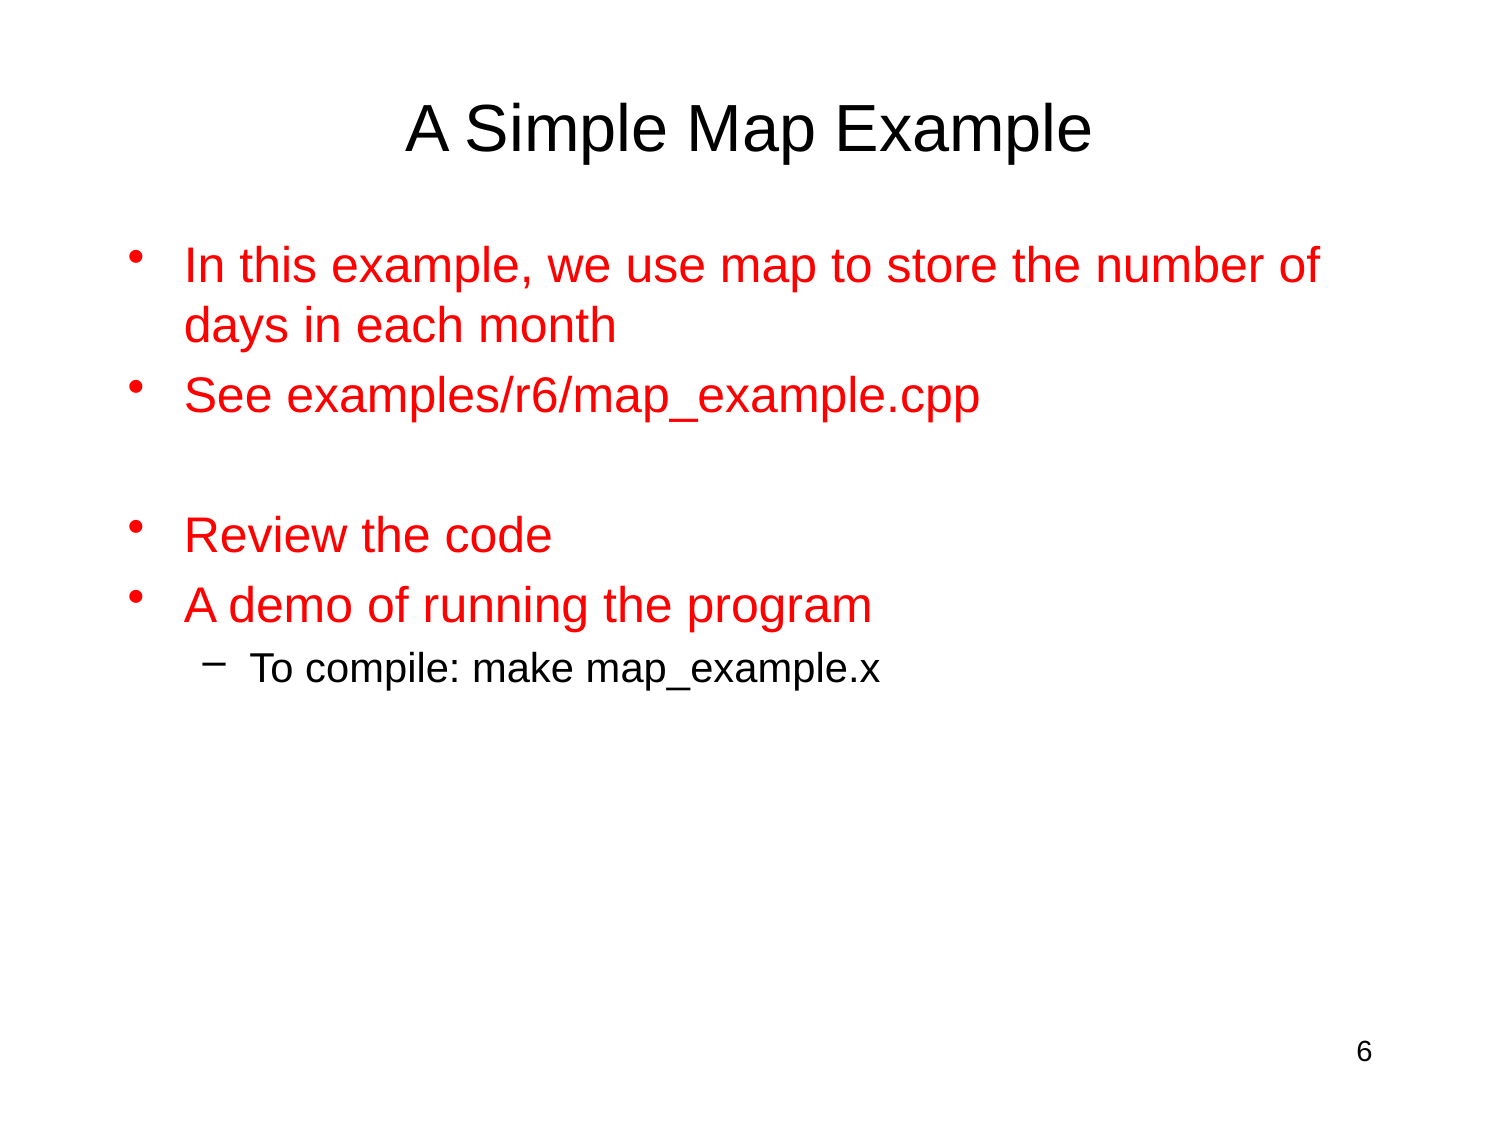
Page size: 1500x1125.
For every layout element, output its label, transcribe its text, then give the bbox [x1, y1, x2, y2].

list In this example, we use map to store the number of days in each month See examples/r6/map_example.cpp Review the code A demo of running the program To compile: make map_example.x [112, 224, 1388, 1001]
slide_number 6 [1074, 1024, 1388, 1101]
title A Simple Map Example [112, 62, 1388, 188]
